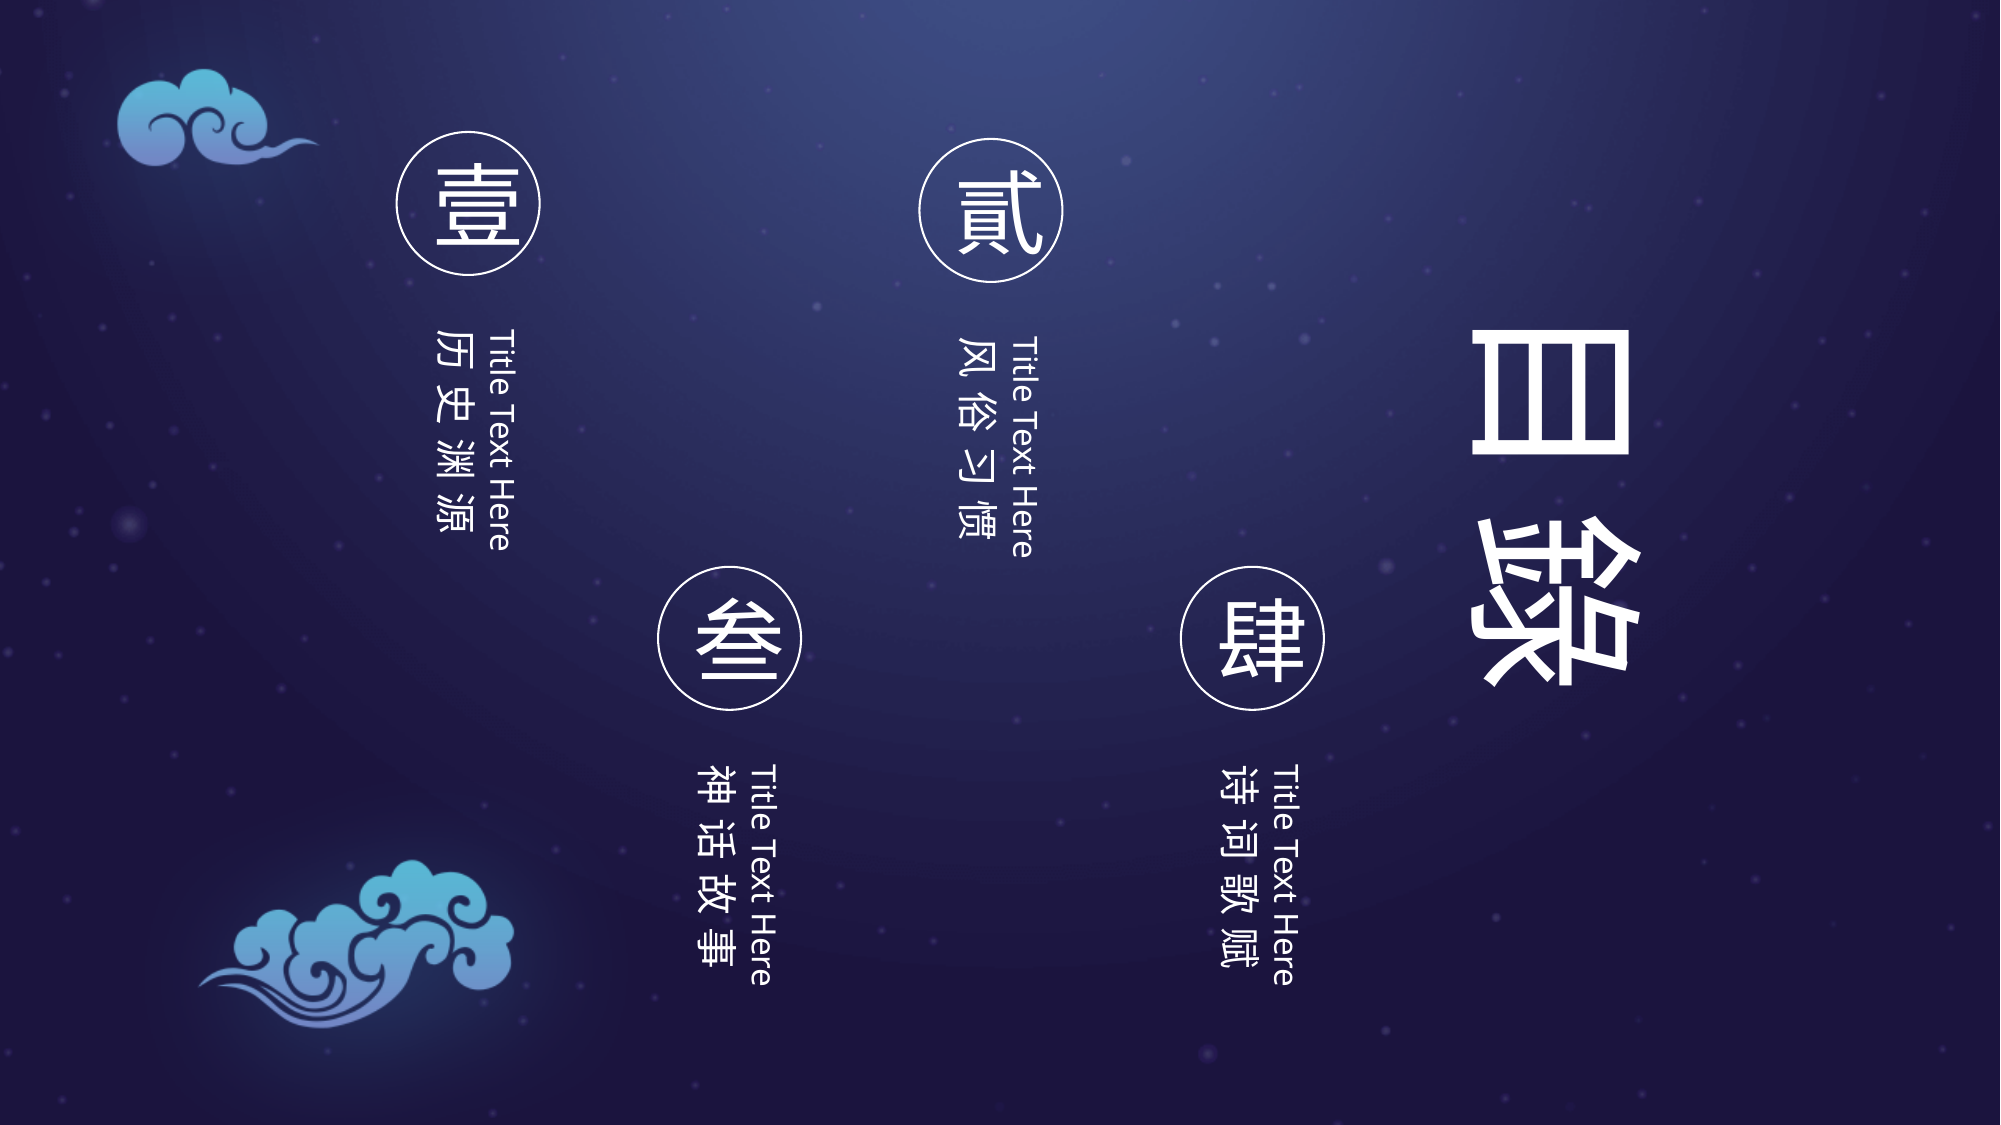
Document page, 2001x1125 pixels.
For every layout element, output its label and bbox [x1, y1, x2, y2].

text_box [396, 131, 540, 649]
text_box [658, 566, 802, 1084]
text_box [1180, 566, 1324, 1084]
text_box [919, 138, 1063, 656]
picture [0, 0, 2000, 1125]
